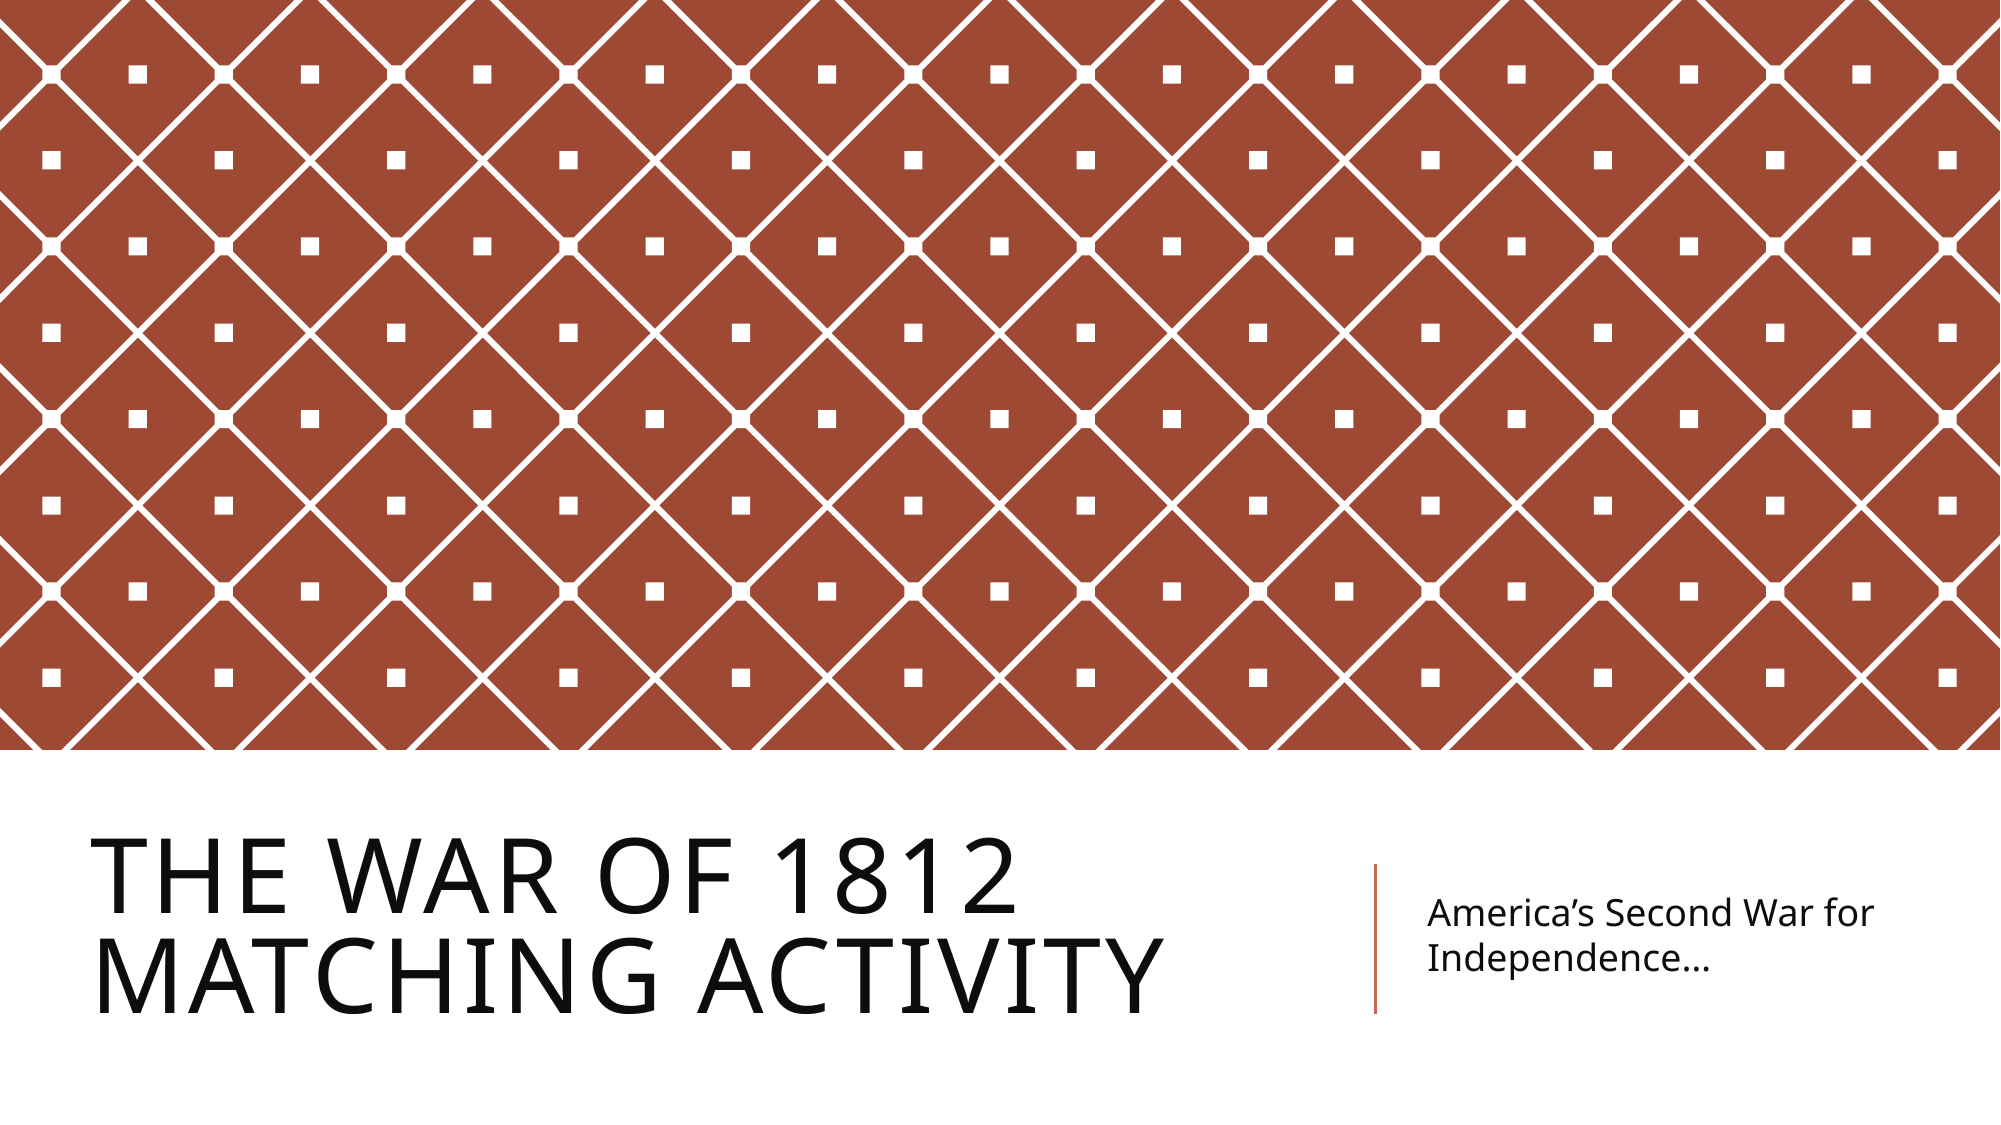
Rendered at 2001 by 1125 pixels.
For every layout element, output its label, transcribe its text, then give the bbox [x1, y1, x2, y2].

subtitle America’s Second War for Independence… [1412, 813, 1938, 1054]
title The War of 1812 matching Activity [75, 813, 1350, 1054]
